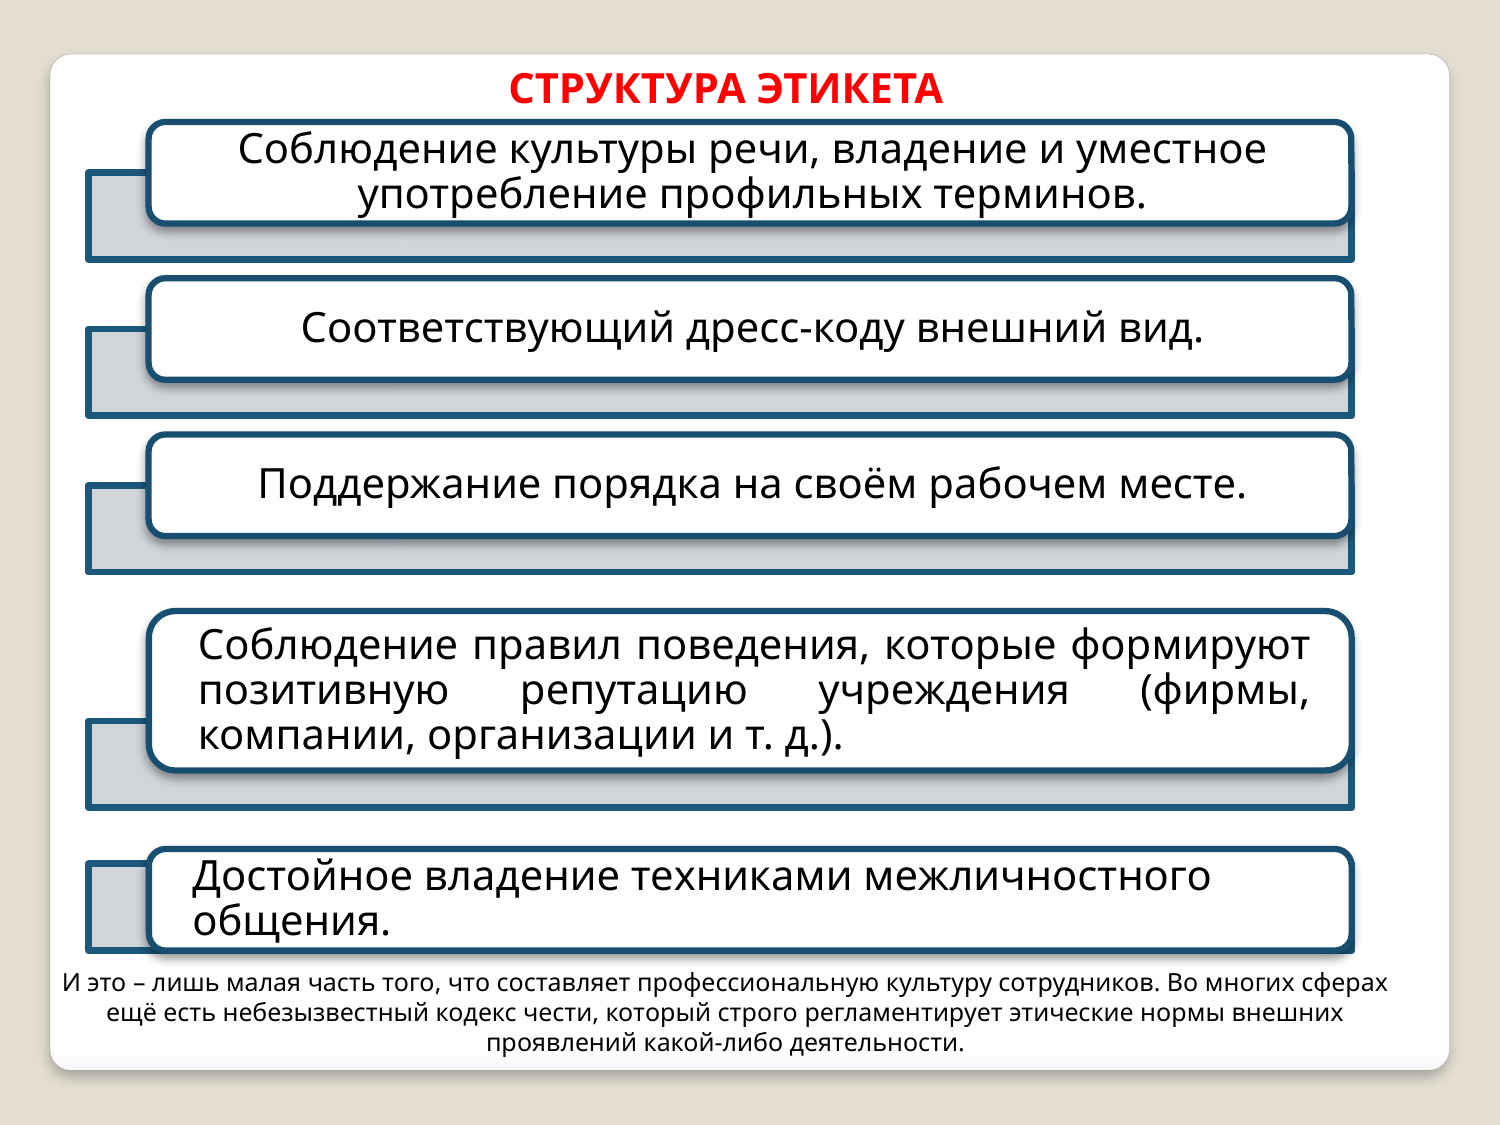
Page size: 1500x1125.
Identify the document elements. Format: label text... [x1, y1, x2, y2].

text_box Структура этикета [493, 54, 959, 112]
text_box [88, 113, 1352, 951]
text_box И это – лишь малая часть того, что составляет профессиональную культуру сотрудников. Во многих сферах ещё есть небезызвестный кодекс чести, который строго регламентирует этические нормы внешних проявлений какой-либо деятельности. [29, 959, 1423, 1064]
